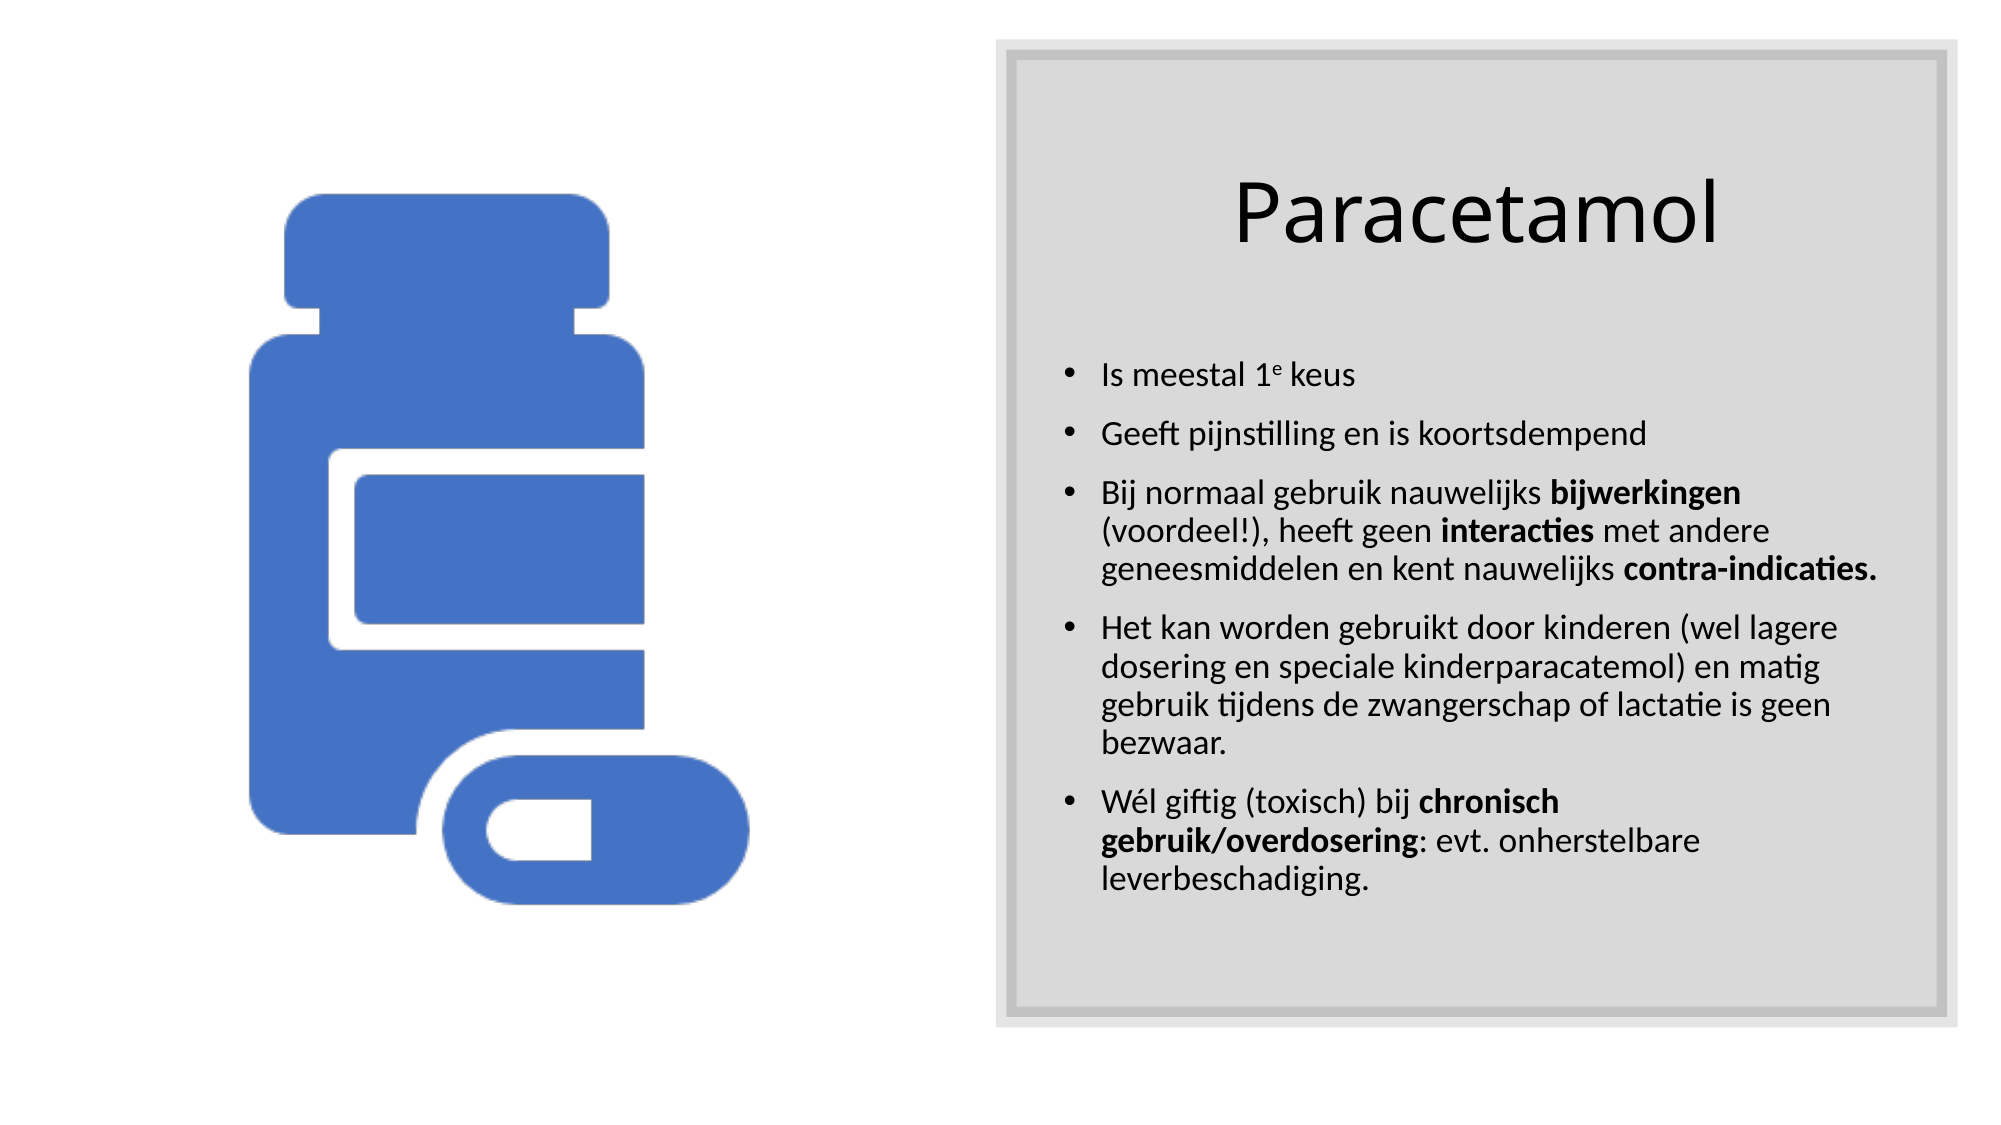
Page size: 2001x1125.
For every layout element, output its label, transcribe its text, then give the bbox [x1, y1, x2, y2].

list Is meestal 1e keus Geeft pijnstilling en is koortsdempend Bij normaal gebruik nauwelijks bijwerkingen (voordeel!), heeft geen interacties met andere geneesmiddelen en kent nauwelijks contra-indicaties. Het kan worden gebruikt door kinderen (wel lagere dosering en speciale kinderparacatemol) en matig gebruik tijdens de zwangerschap of lactatie is geen bezwaar. Wél giftig (toxisch) bij chronisch gebruik/overdosering: evt. onherstelbare leverbeschadiging. [1048, 348, 1908, 967]
title Paracetamol [1048, 105, 1906, 326]
picture [79, 129, 921, 971]
text_box [1005, 49, 1948, 1018]
